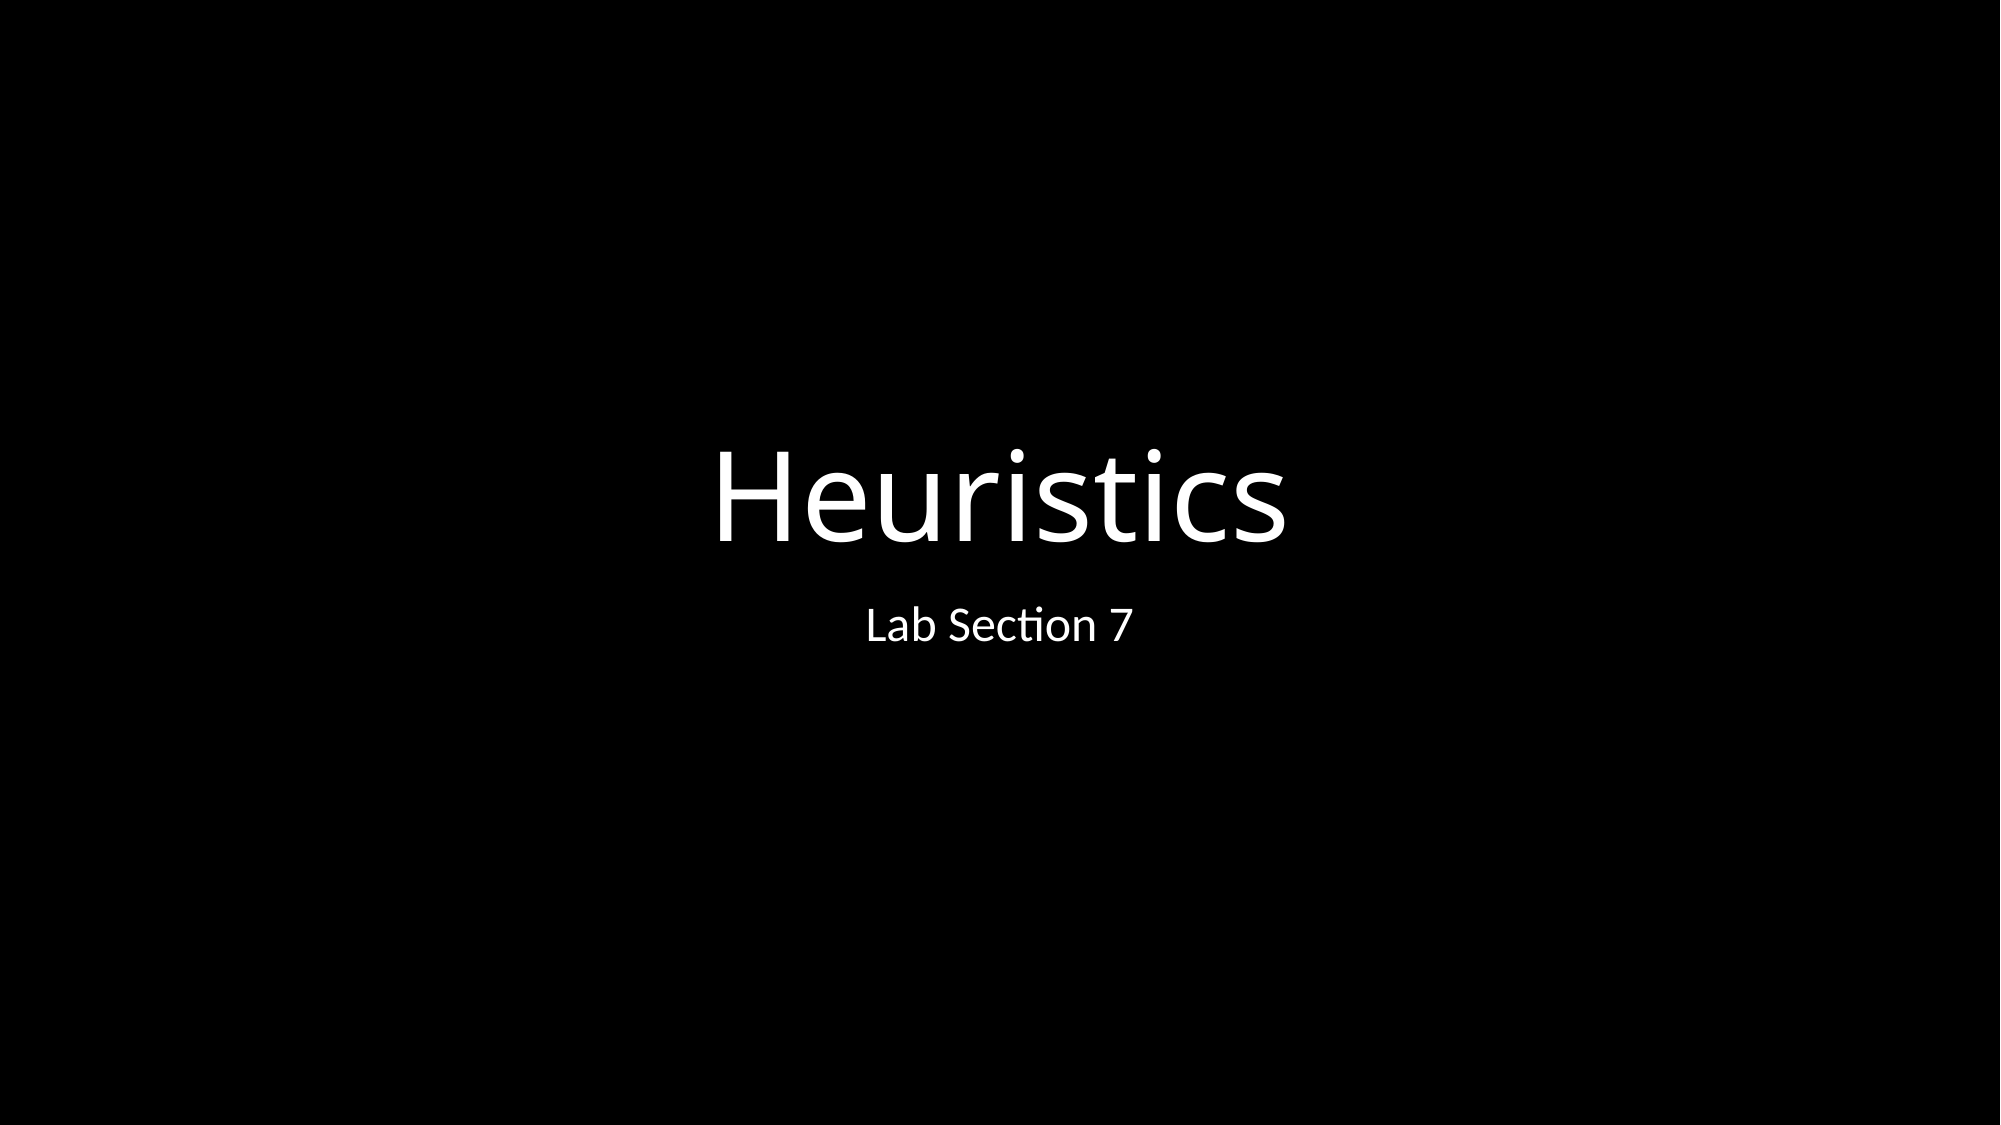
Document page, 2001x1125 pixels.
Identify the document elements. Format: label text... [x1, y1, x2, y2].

title Heuristics [249, 184, 1750, 576]
subtitle Lab Section 7 [249, 590, 1750, 863]
